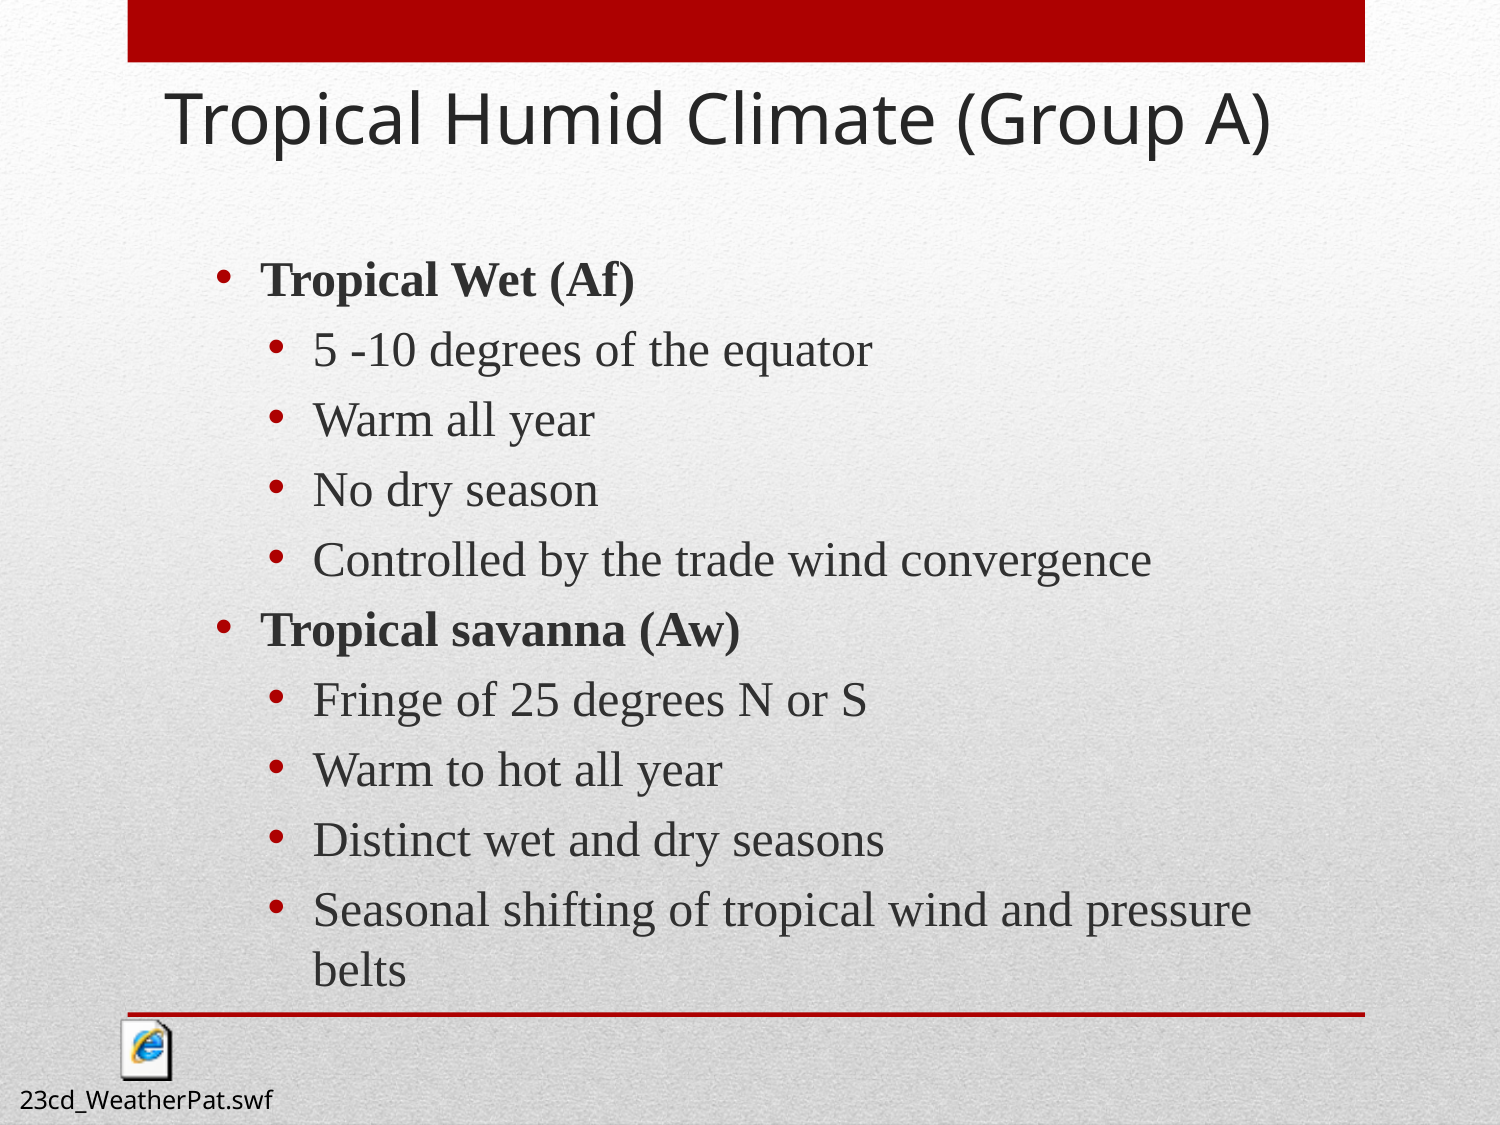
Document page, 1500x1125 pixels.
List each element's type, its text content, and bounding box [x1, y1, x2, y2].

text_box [0, 1011, 295, 1125]
title Tropical Humid Climate (Group A) [112, 3, 1325, 167]
list Tropical Wet (Af) 5 -10 degrees of the equator Warm all year No dry season Controlled by the trade wind convergence Tropical savanna (Aw) Fringe of 25 degrees N or S Warm to hot all year Distinct wet and dry seasons Seasonal shifting of tropical wind and pressure belts [200, 249, 1325, 994]
